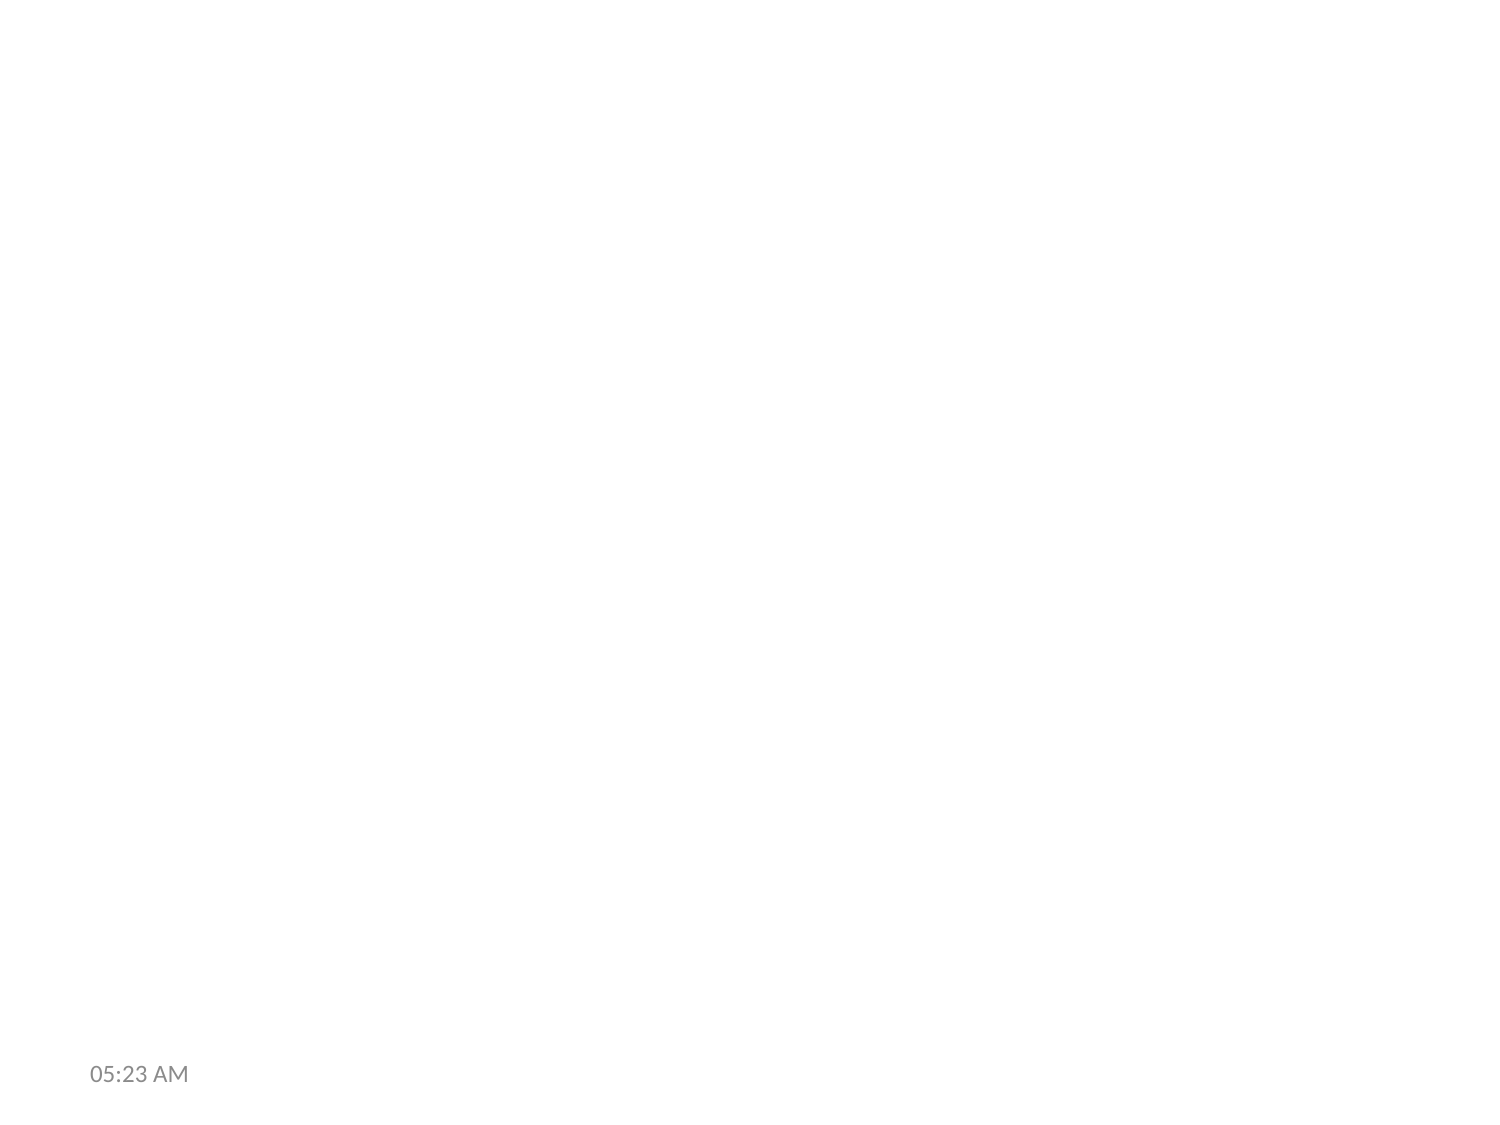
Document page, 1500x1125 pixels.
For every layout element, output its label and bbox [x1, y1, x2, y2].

slide_number [75, 1042, 425, 1103]
